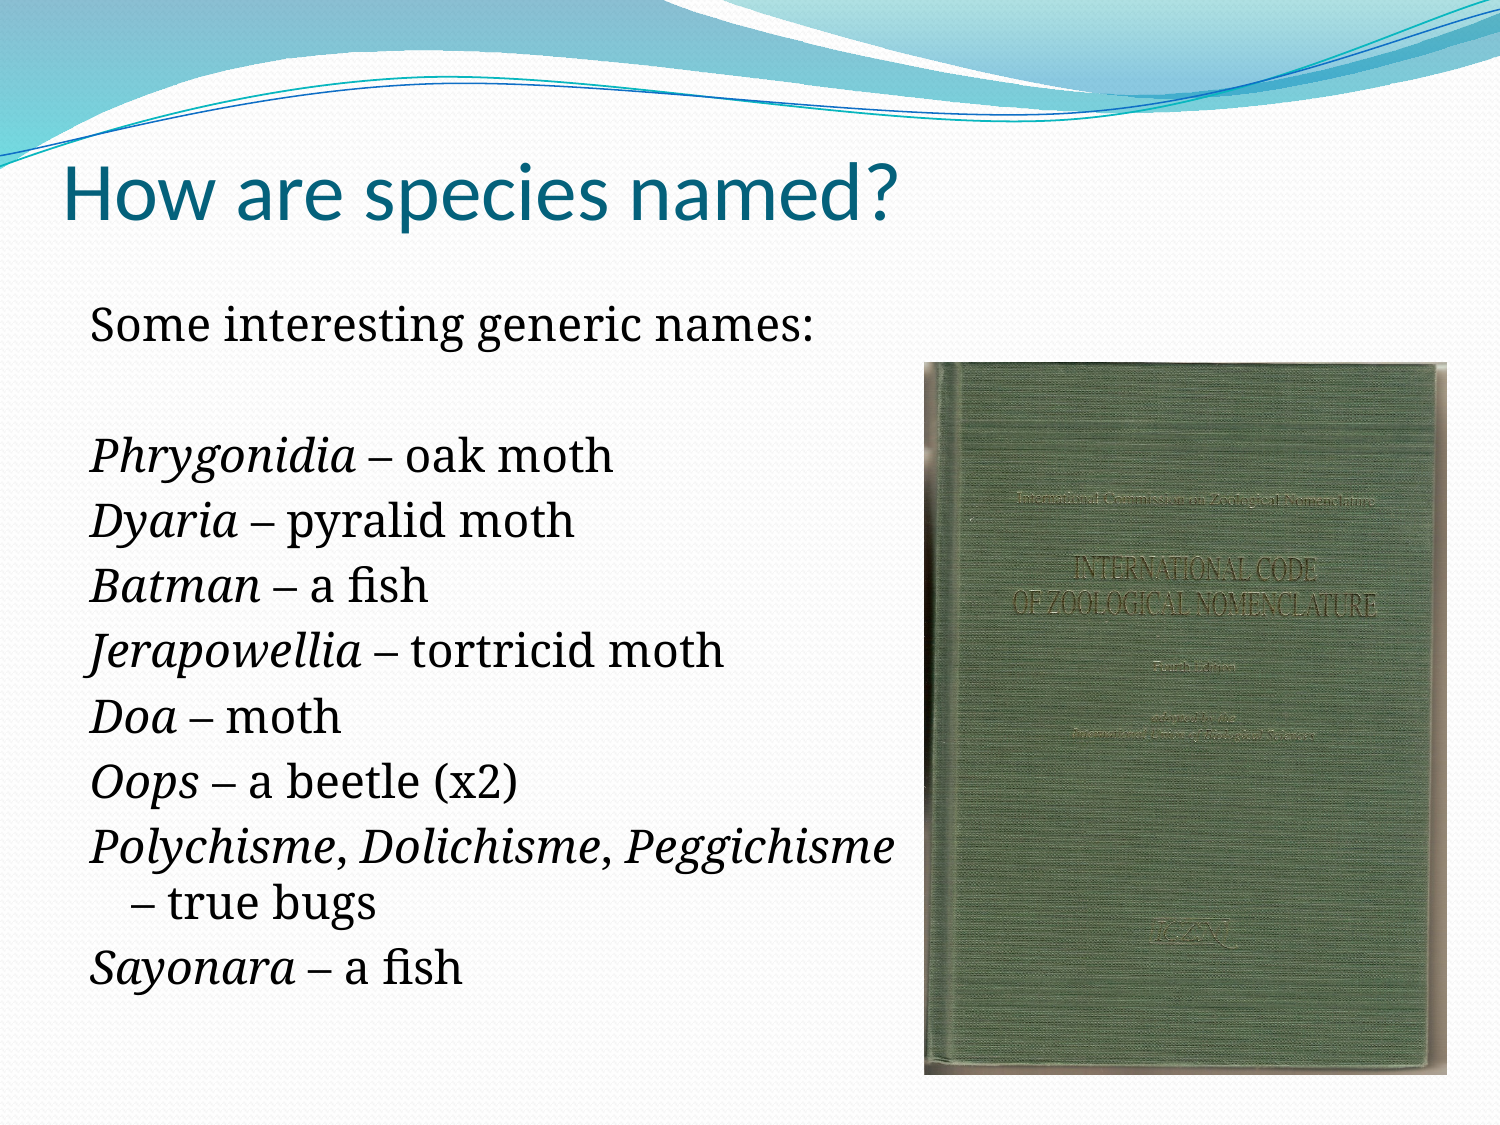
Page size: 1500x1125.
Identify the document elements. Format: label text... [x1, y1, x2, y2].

picture [924, 362, 1447, 1076]
title How are species named? [62, 50, 1413, 238]
list Some interesting generic names: Phrygonidia – oak moth Dyaria – pyralid moth Batman – a fish Jerapowellia – tortricid moth Doa – moth Oops – a beetle (x2) Polychisme, Dolichisme, Peggichisme – true bugs Sayonara – a fish [75, 287, 938, 1008]
